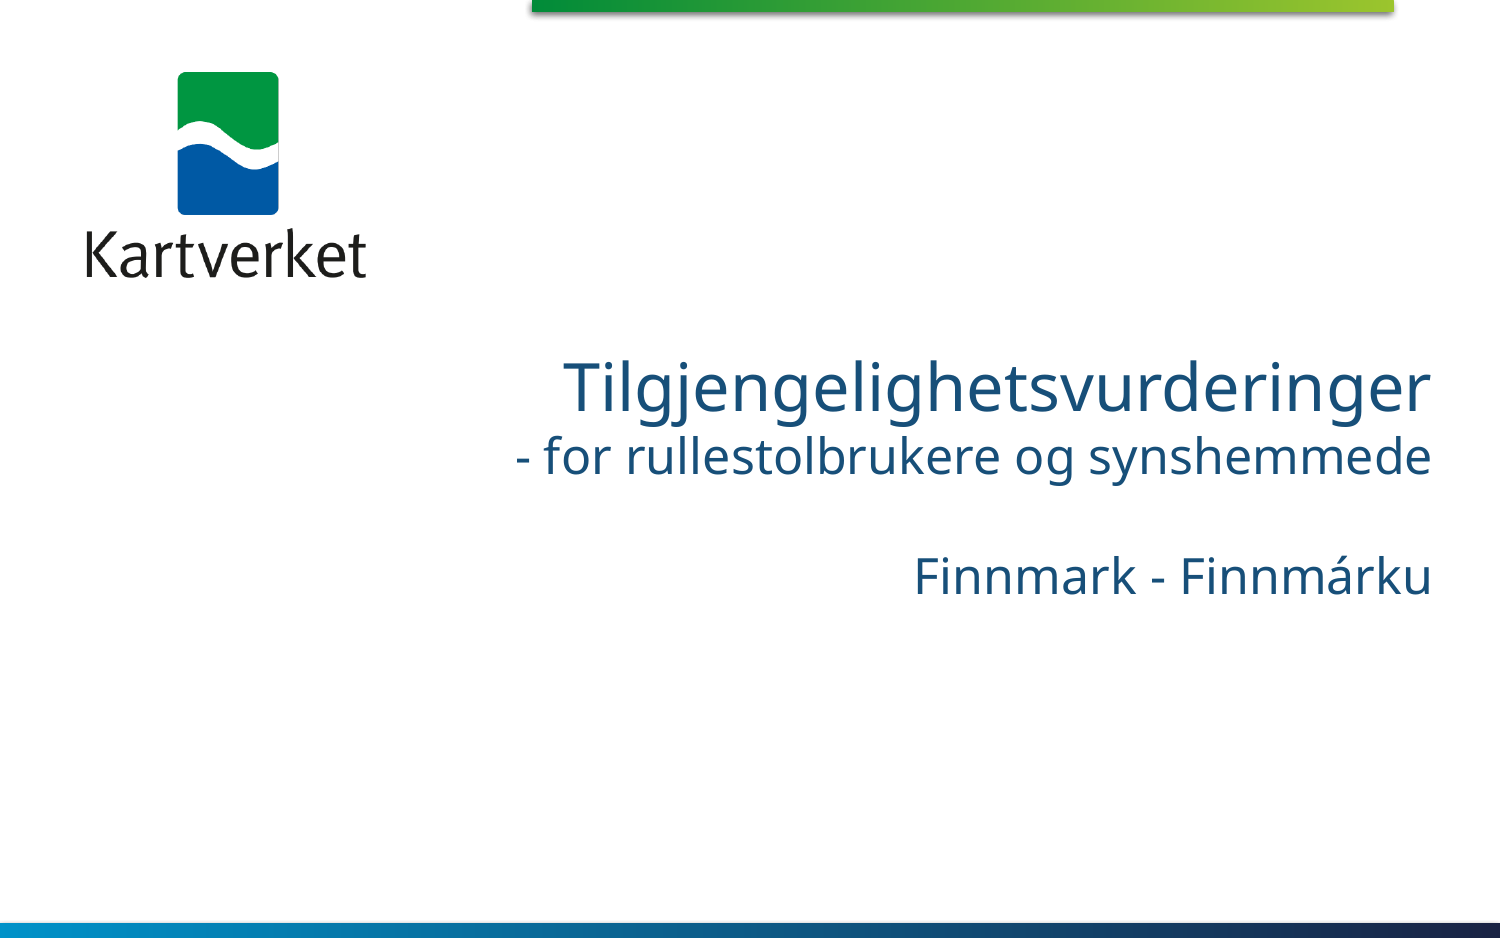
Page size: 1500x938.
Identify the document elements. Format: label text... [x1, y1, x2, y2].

text_box Tilgjengelighetsvurderinger - for rullestolbrukere og synshemmede Finnmark - Finnmárku [66, 337, 1449, 613]
